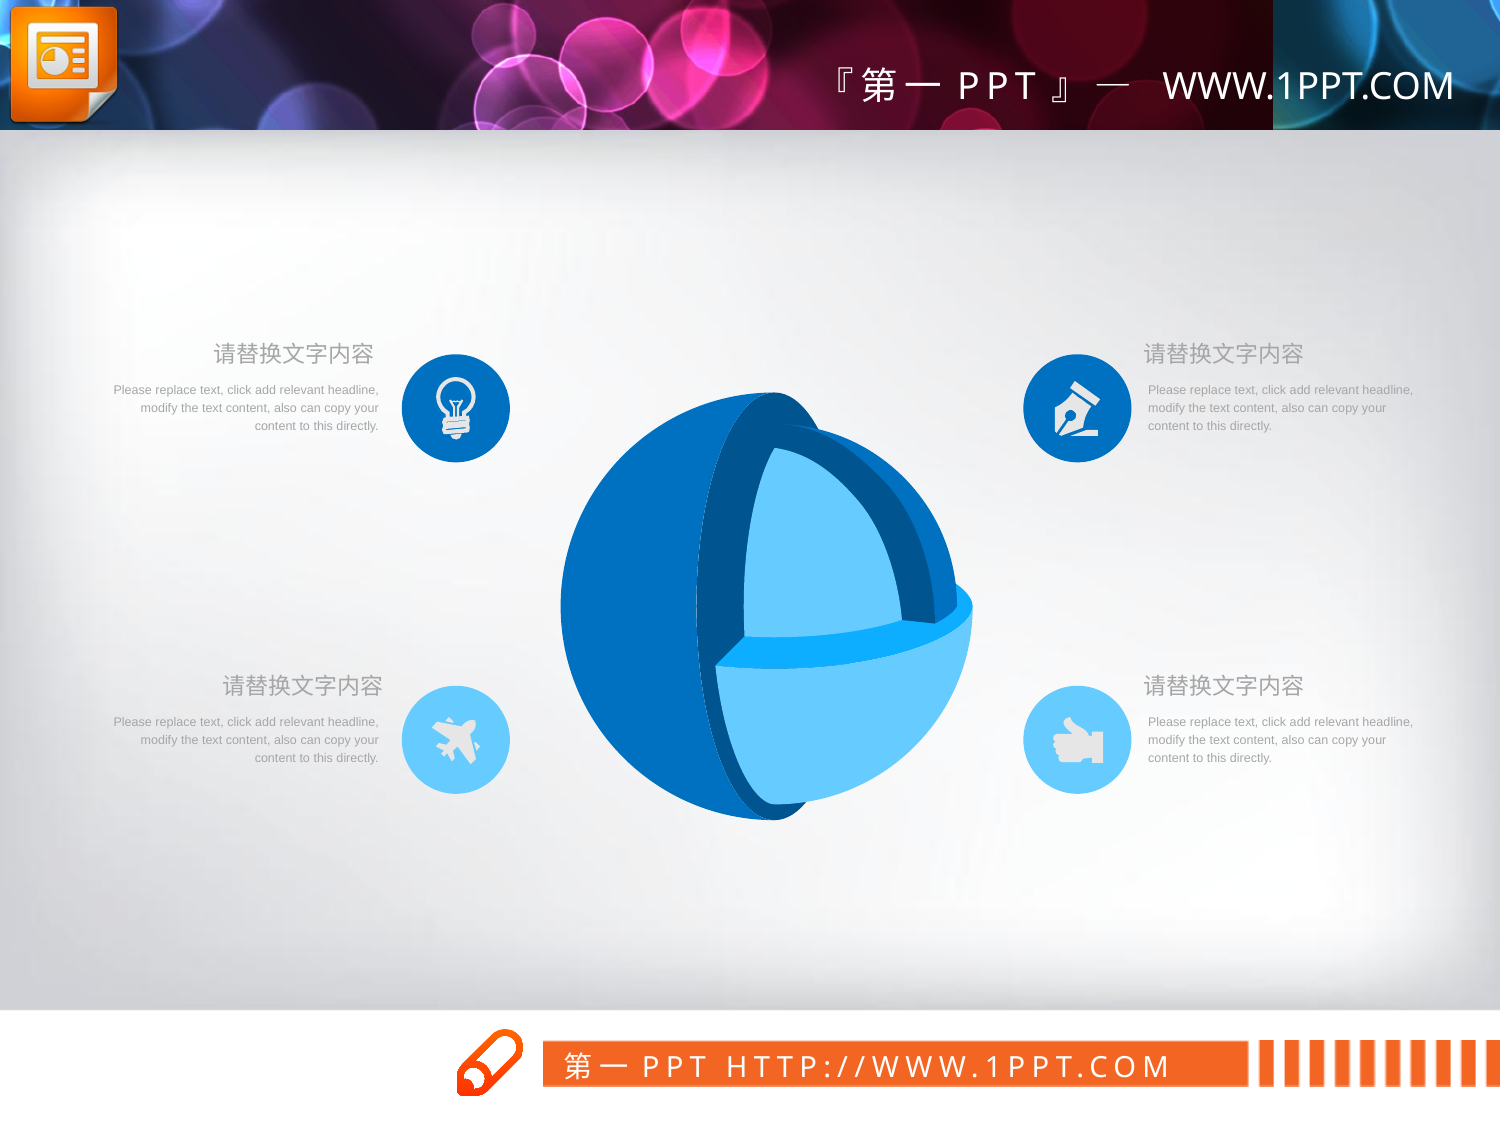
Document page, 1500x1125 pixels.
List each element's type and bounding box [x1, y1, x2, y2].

picture [0, 0, 1500, 1012]
text_box [1127, 658, 1436, 772]
text_box [1023, 685, 1132, 795]
text_box [401, 354, 511, 463]
text_box [401, 685, 511, 795]
picture [543, 1040, 1500, 1087]
text_box [91, 658, 400, 772]
text_box [91, 325, 394, 440]
text_box [1127, 325, 1436, 440]
text_box [560, 392, 973, 821]
text_box [1023, 354, 1132, 463]
